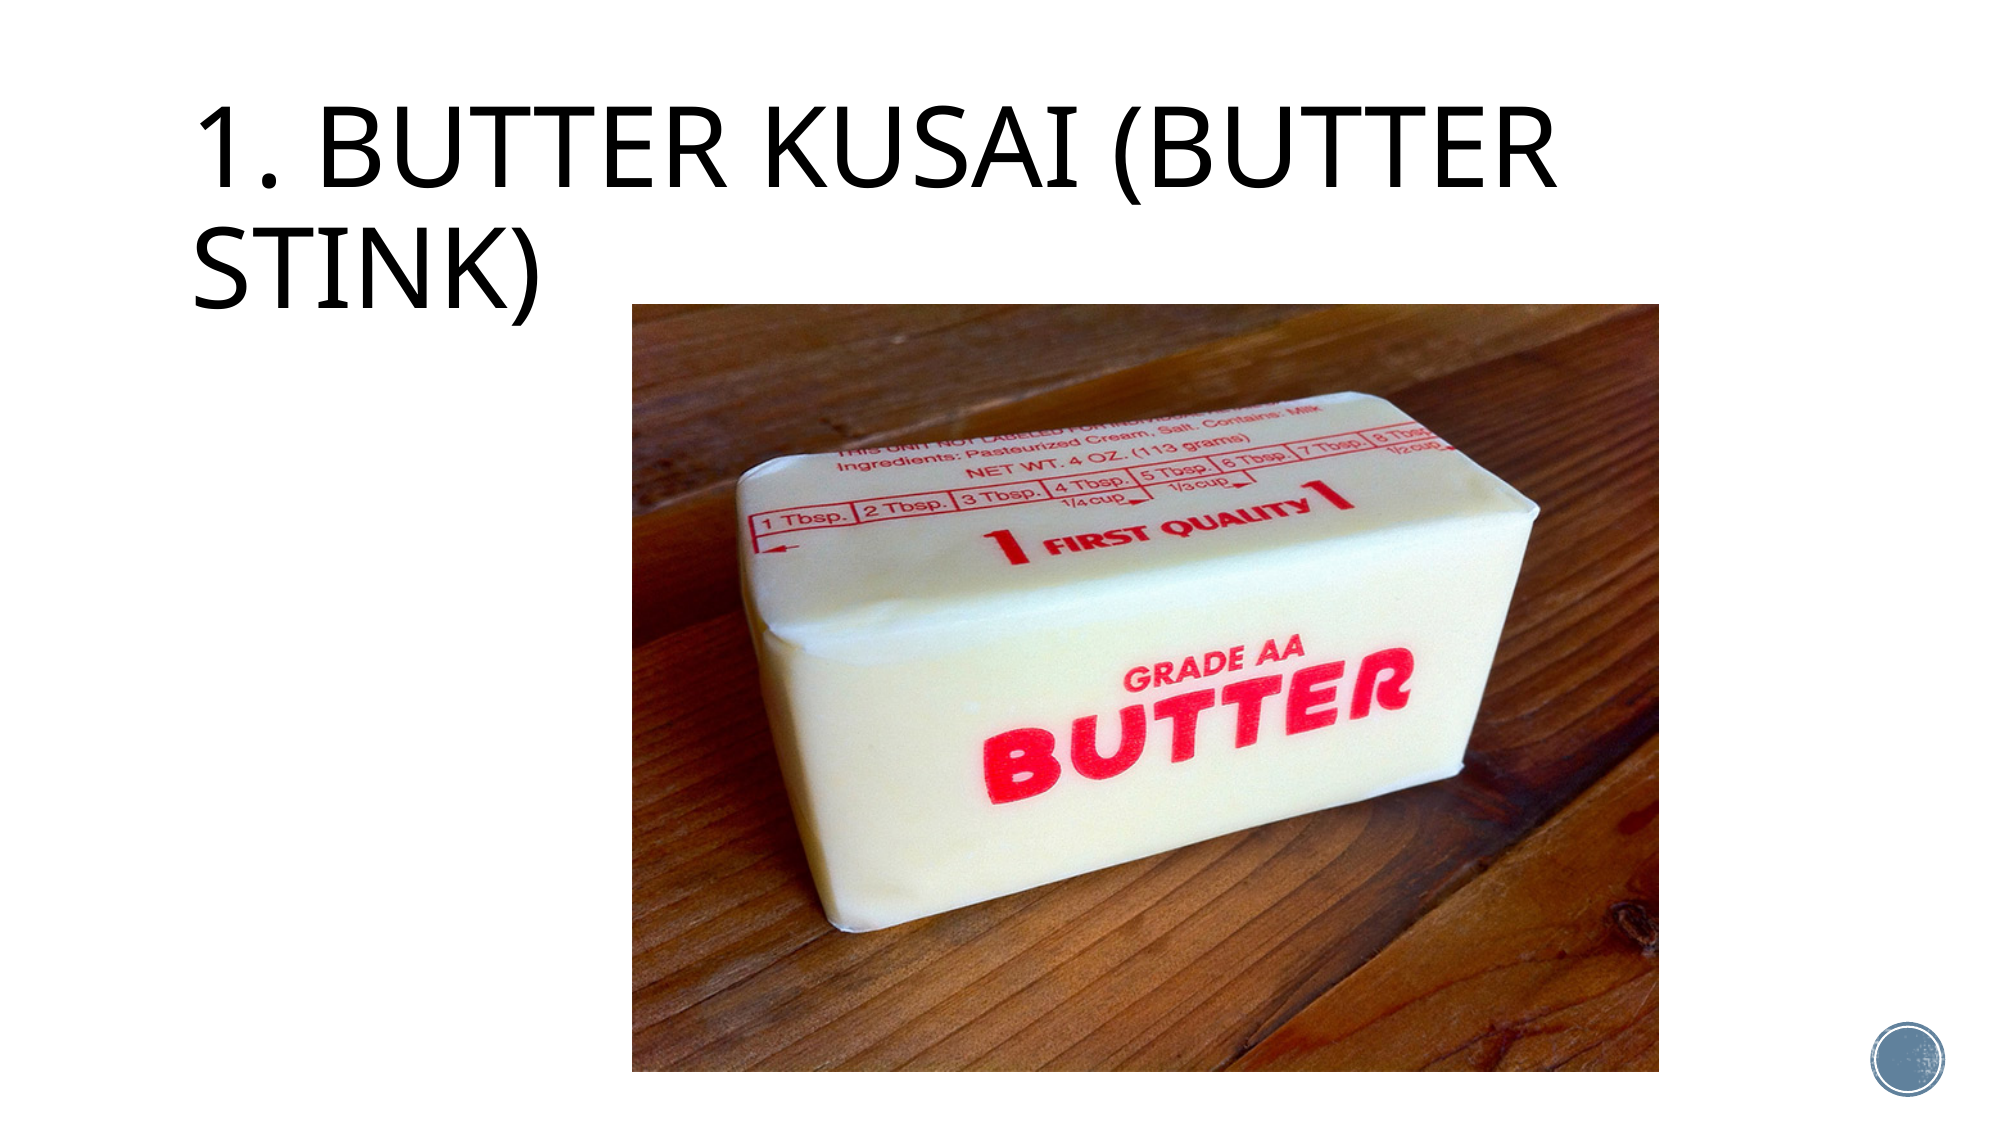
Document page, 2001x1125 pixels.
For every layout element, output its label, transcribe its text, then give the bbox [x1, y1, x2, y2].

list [634, 306, 1657, 1071]
title 1. Butter Kusai (butter stink) [175, 79, 1826, 344]
